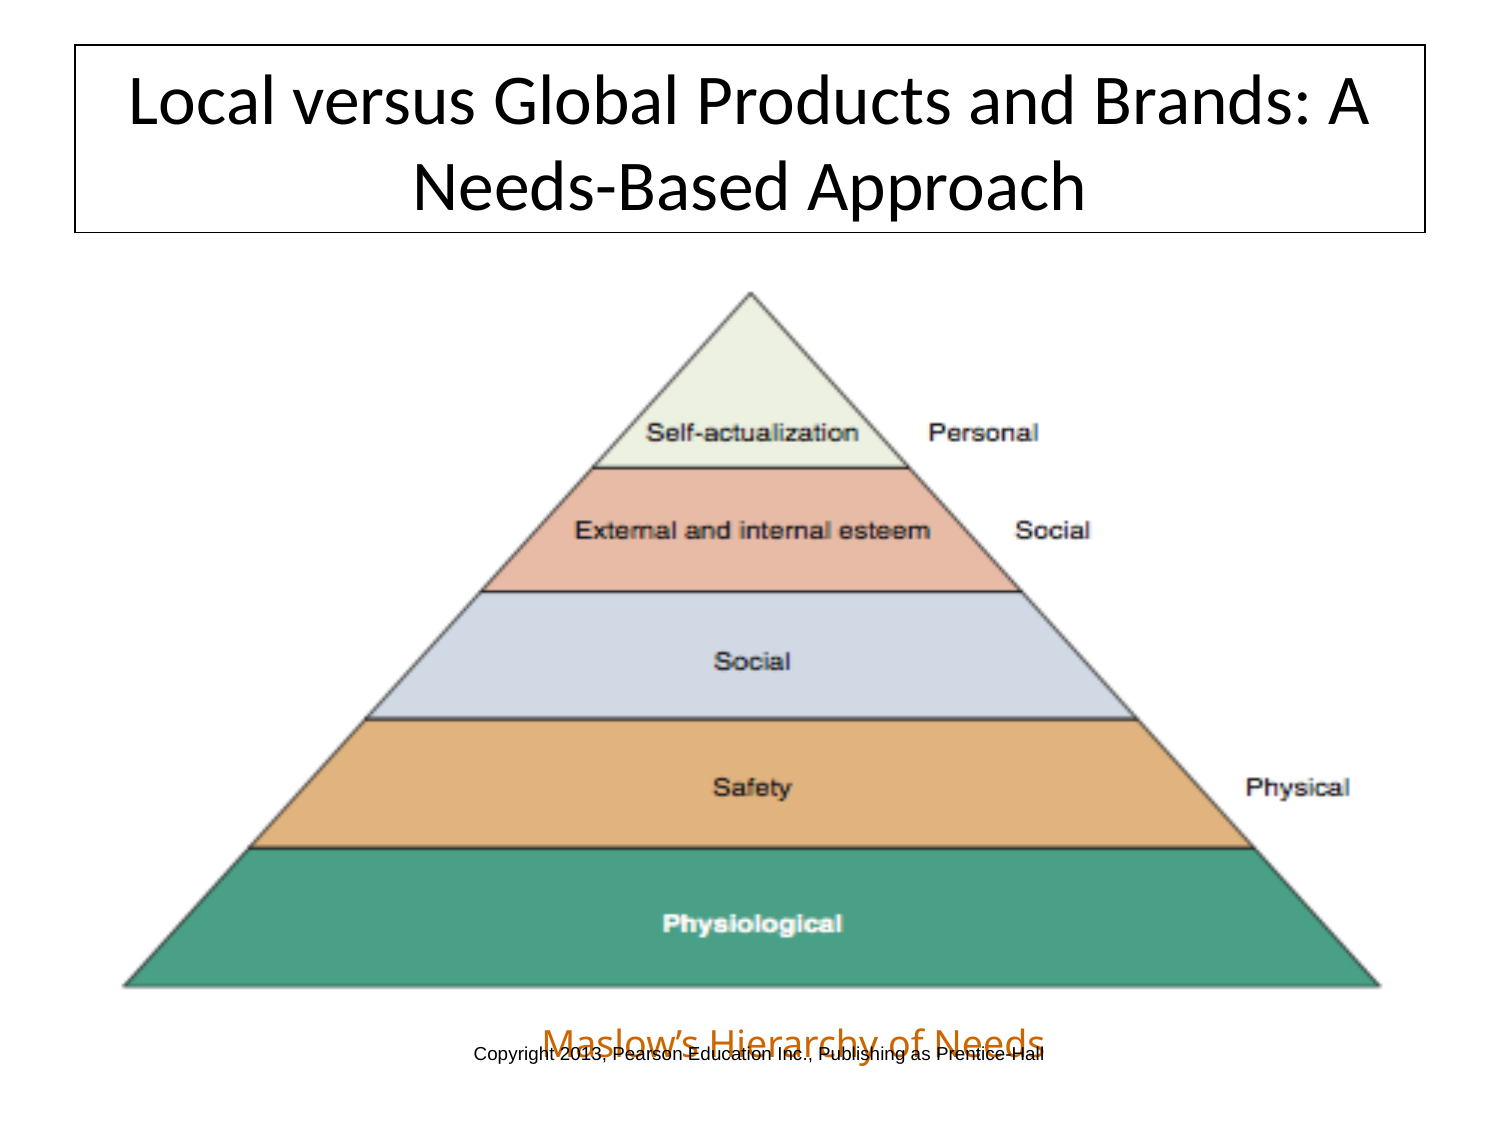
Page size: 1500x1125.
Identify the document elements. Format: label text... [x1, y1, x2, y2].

title Local versus Global Products and Brands: A Needs-Based Approach [74, 44, 1426, 233]
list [74, 262, 1426, 1006]
text_box Copyright 2013, Pearson Education Inc., Publishing as Prentice-Hall [459, 1033, 1059, 1094]
text_box Maslow’s Hierarchy of Needs [474, 1014, 1113, 1073]
